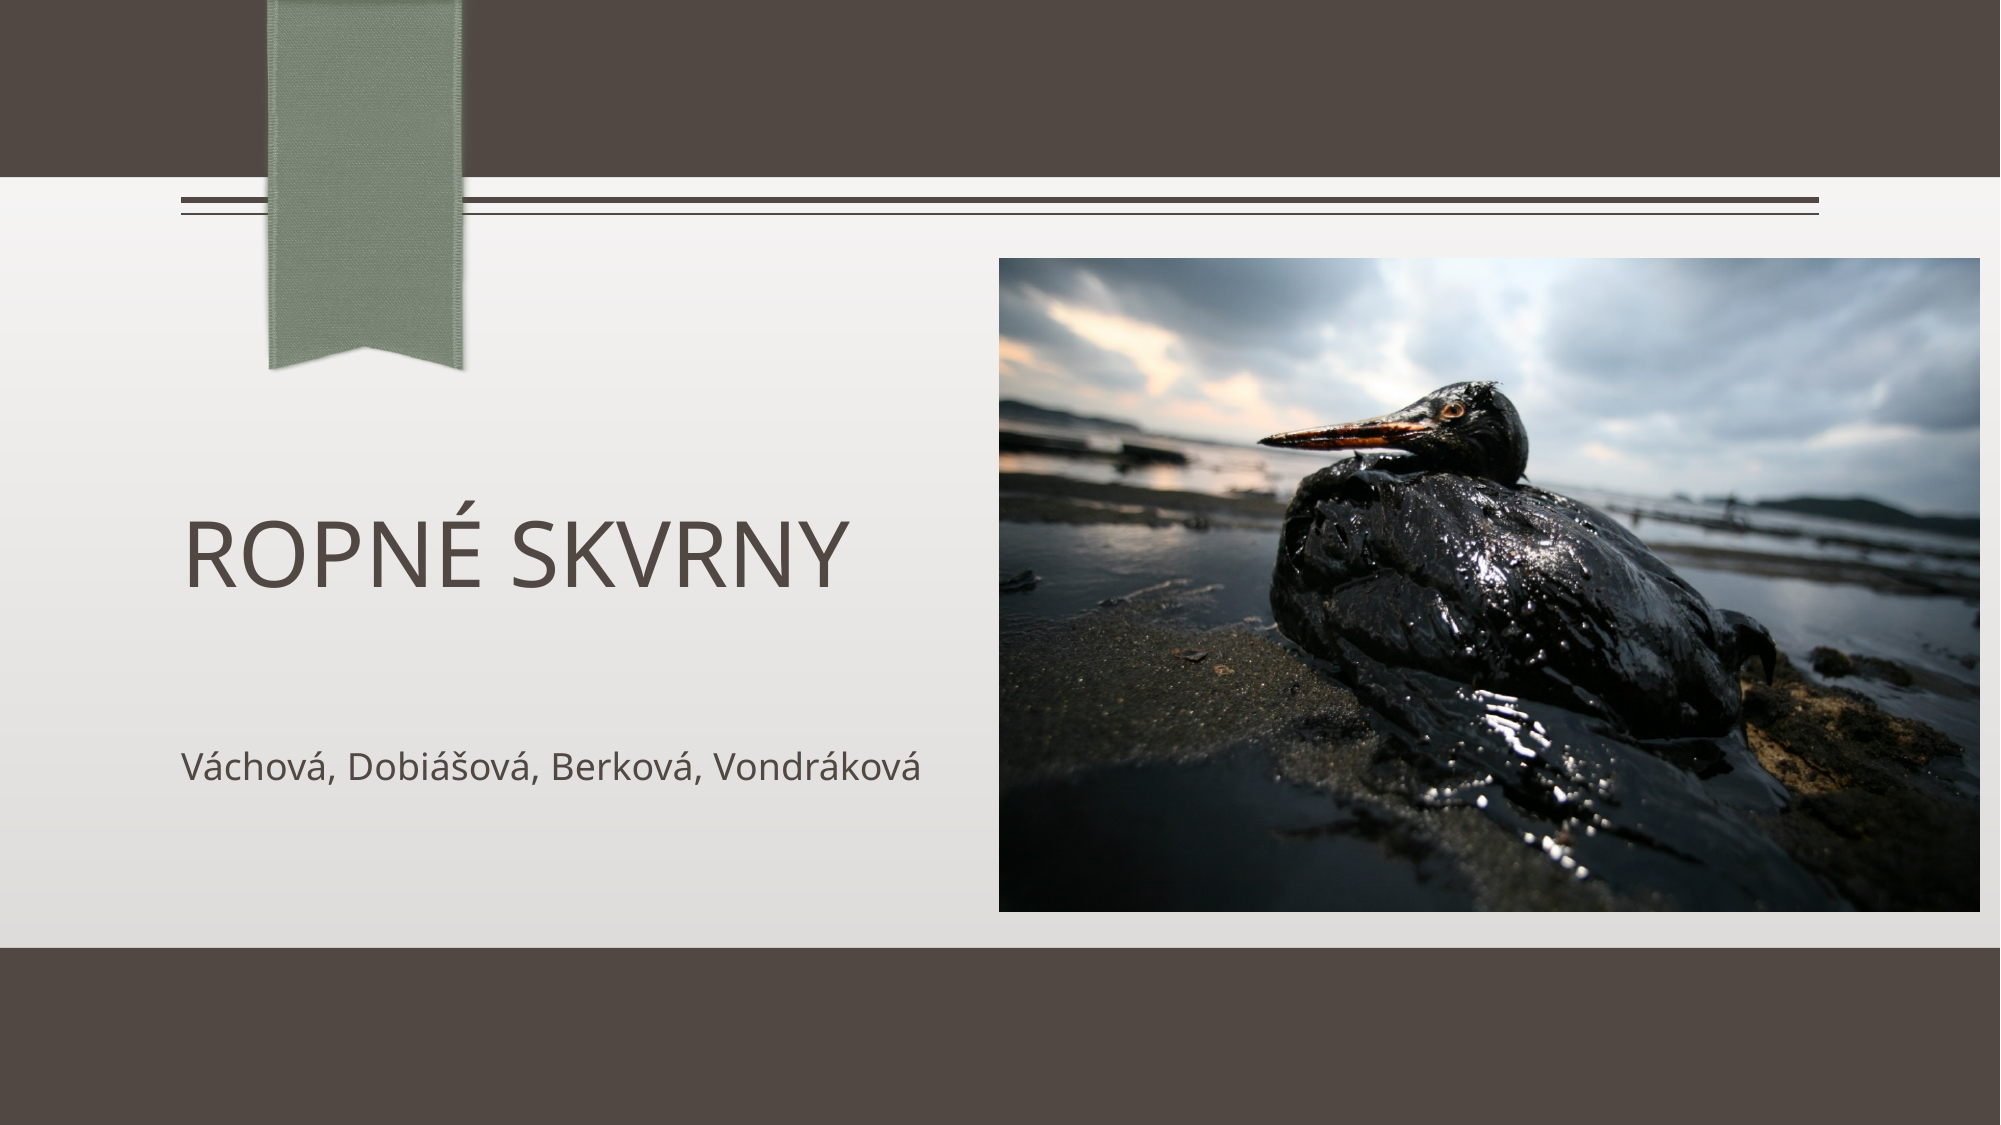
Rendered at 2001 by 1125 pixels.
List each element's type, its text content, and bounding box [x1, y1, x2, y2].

title Ropné skvrny [181, 376, 994, 740]
picture [999, 258, 1980, 912]
subtitle Váchová, Dobiášová, Berková, Vondráková [181, 740, 994, 897]
